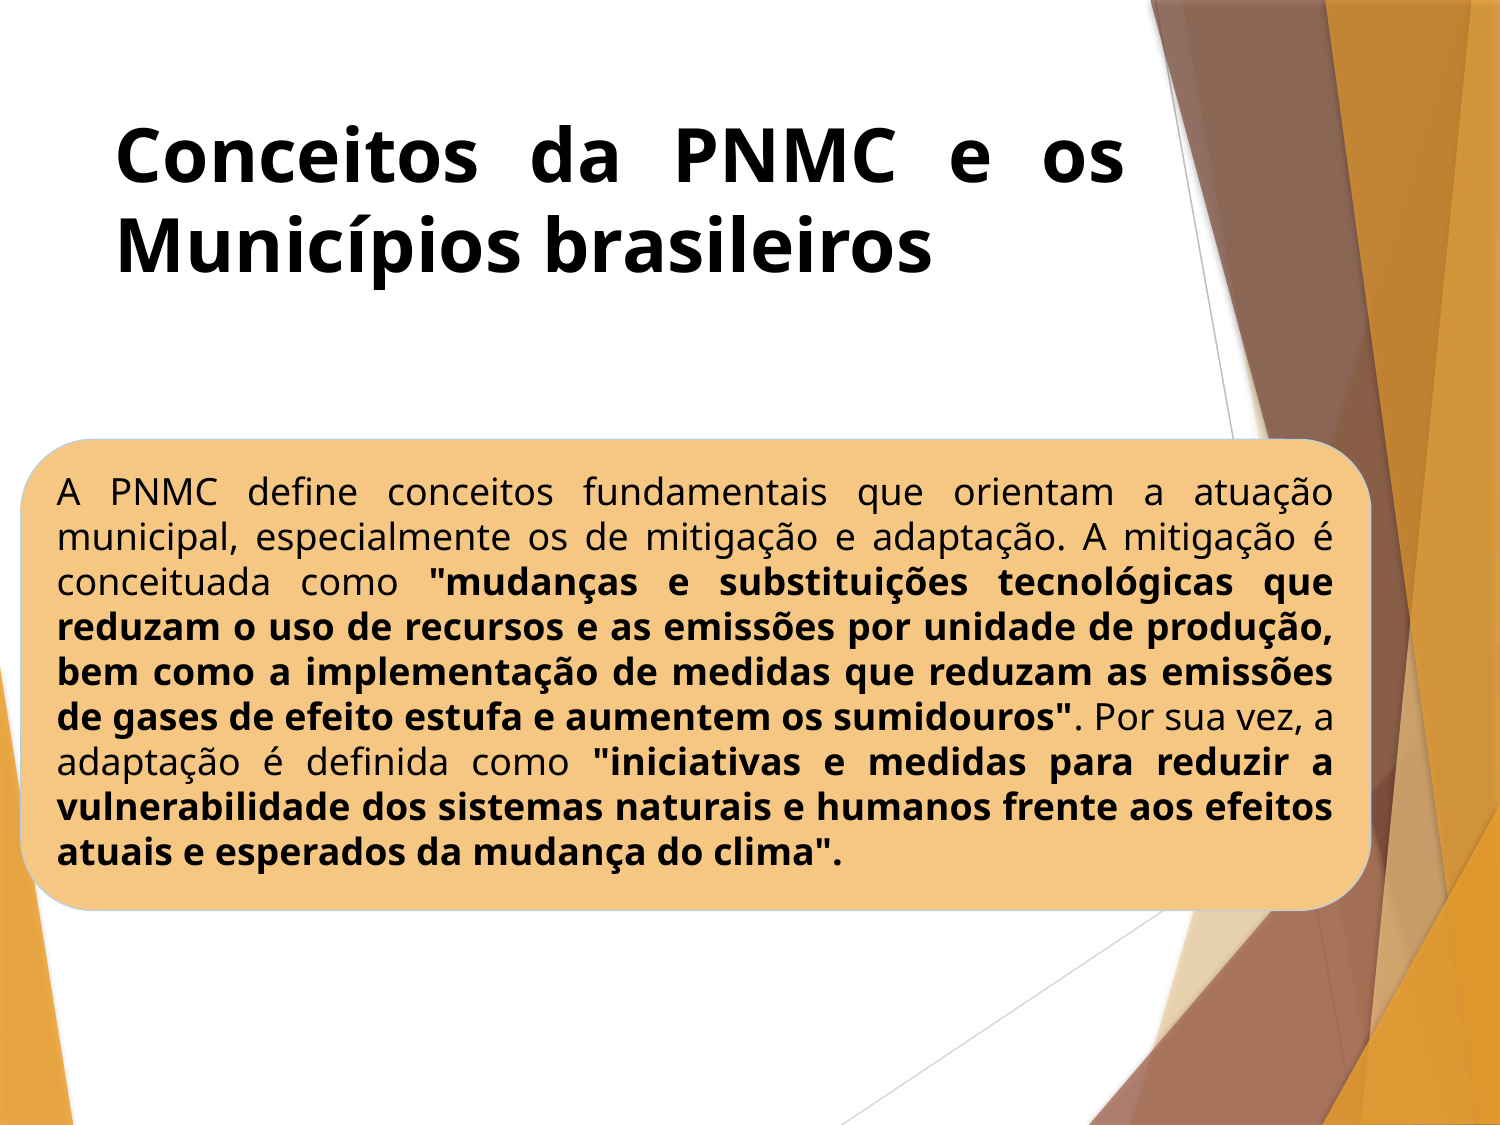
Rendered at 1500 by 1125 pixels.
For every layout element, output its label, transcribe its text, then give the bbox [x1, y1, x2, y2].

title Conceitos da PNMC e os Municípios brasileiros [99, 99, 1142, 317]
text_box A PNMC define conceitos fundamentais que orientam a atuação municipal, especialmente os de mitigação e adaptação. A mitigação é conceituada como "mudanças e substituições tecnológicas que reduzam o uso de recursos e as emissões por unidade de produção, bem como a implementação de medidas que reduzam as emissões de gases de efeito estufa e aumentem os sumidouros". Por sua vez, a adaptação é definida como "iniciativas e medidas para reduzir a vulnerabilidade dos sistemas naturais e humanos frente aos efeitos atuais e esperados da mudança do clima". [20, 439, 1371, 911]
